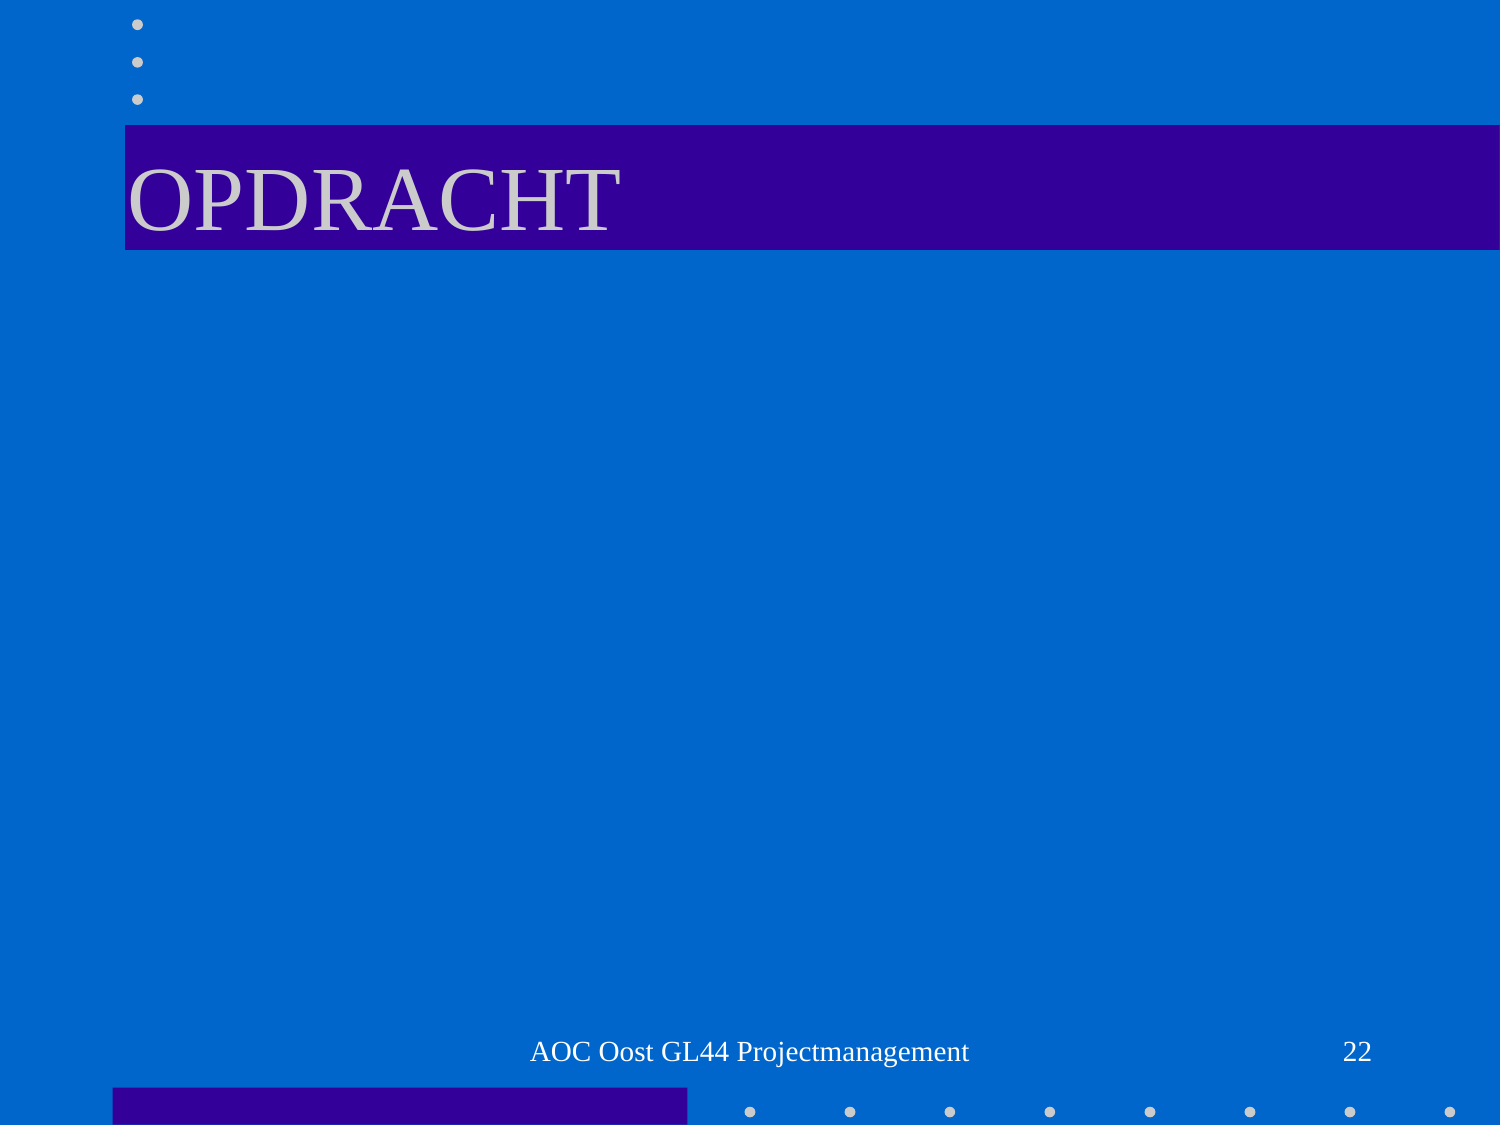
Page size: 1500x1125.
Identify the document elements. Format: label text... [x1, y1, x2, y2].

footer AOC Oost GL44 Projectmanagement [512, 1012, 988, 1088]
title OPDRACHT [112, 99, 1388, 288]
slide_number 22 [1074, 1012, 1388, 1088]
